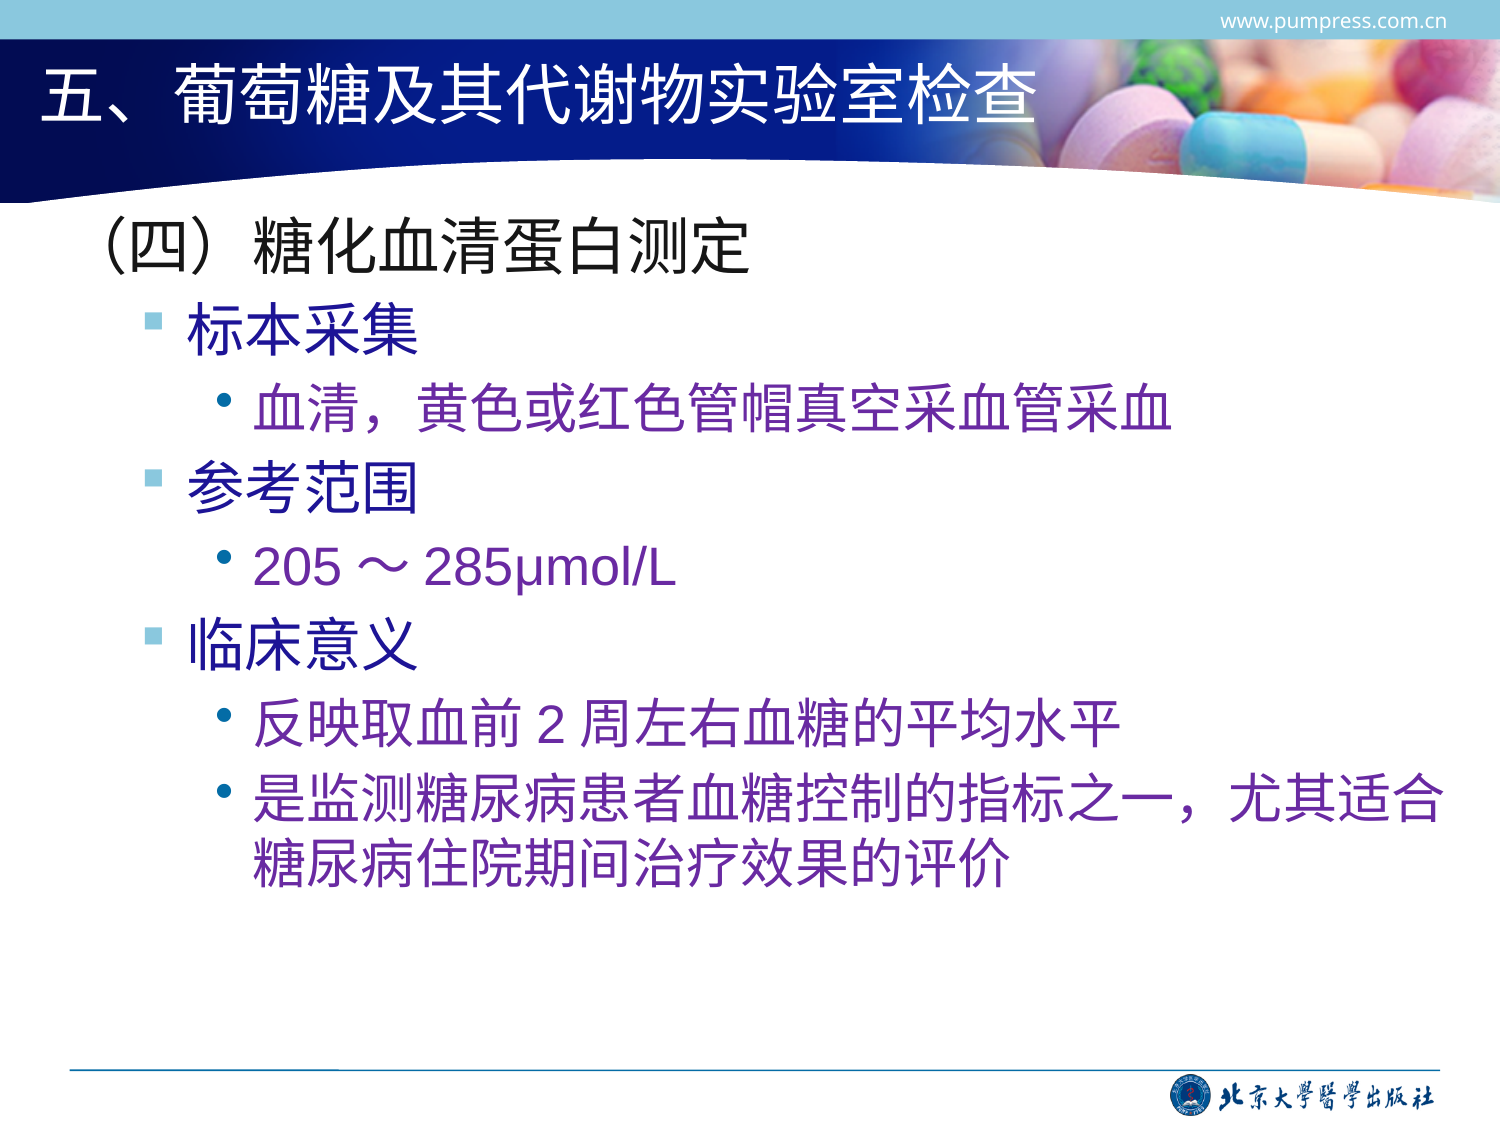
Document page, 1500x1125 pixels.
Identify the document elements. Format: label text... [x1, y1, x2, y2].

list （四）糖化血清蛋白测定 标本采集 血清，黄色或红色管帽真空采血管采血 参考范围 205～285μmol/L 临床意义 反映取血前2周左右血糖的平均水平 是监测糖尿病患者血糖控制的指标之一，尤其适合糖尿病住院期间治疗效果的评价 [49, 198, 1463, 1026]
title 五、葡萄糖及其代谢物实验室检查 [23, 46, 1349, 140]
slide_number www.pumpress.com.cn [1024, 0, 1463, 38]
picture [1170, 1074, 1436, 1118]
picture [0, 40, 1500, 203]
